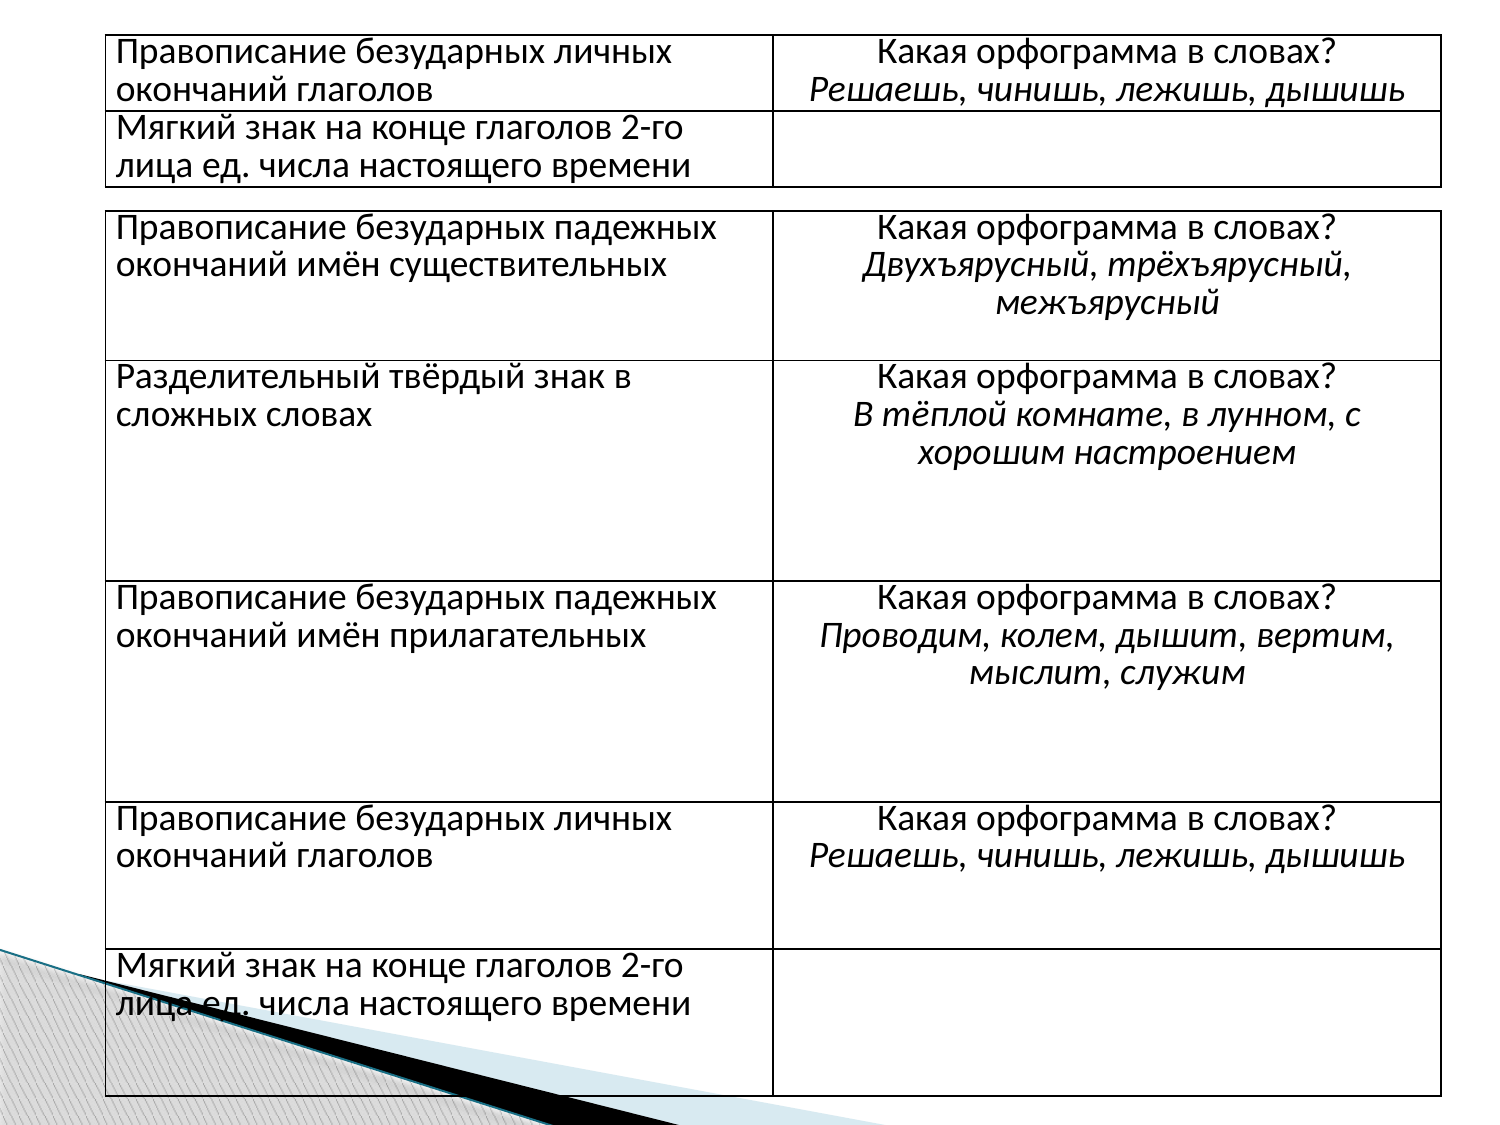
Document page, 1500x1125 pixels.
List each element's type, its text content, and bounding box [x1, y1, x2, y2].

table_cell Какая орфограмма в словах? Проводим, колем, дышит, вертим, мыслит, служим [774, 582, 1440, 801]
table_cell Какая орфограмма в словах? В тёплой комнате, в лунном, с хорошим настроением [774, 361, 1440, 580]
table_header Какая орфограмма в словах? Решаешь, чинишь, лежишь, дышишь [774, 36, 1440, 110]
table_cell [774, 112, 1440, 186]
table_header Правописание безударных личных окончаний глаголов [106, 36, 772, 110]
table_cell Мягкий знак на конце глаголов 2-го лица ед. числа настоящего времени [106, 950, 772, 1095]
table_cell Мягкий знак на конце глаголов 2-го лица ед. числа настоящего времени [106, 112, 772, 186]
table_header Какая орфограмма в словах? Двухъярусный, трёхъярусный, межъярусный [774, 212, 1440, 360]
table_cell [774, 950, 1440, 1095]
table_cell Какая орфограмма в словах? Решаешь, чинишь, лежишь, дышишь [774, 803, 1440, 948]
table_header Правописание безударных падежных окончаний имён существительных [106, 212, 772, 360]
table_cell Разделительный твёрдый знак в сложных словах [106, 361, 772, 580]
table_cell Правописание безударных падежных окончаний имён прилагательных [106, 582, 772, 801]
table_cell Правописание безударных личных окончаний глаголов [106, 803, 772, 948]
